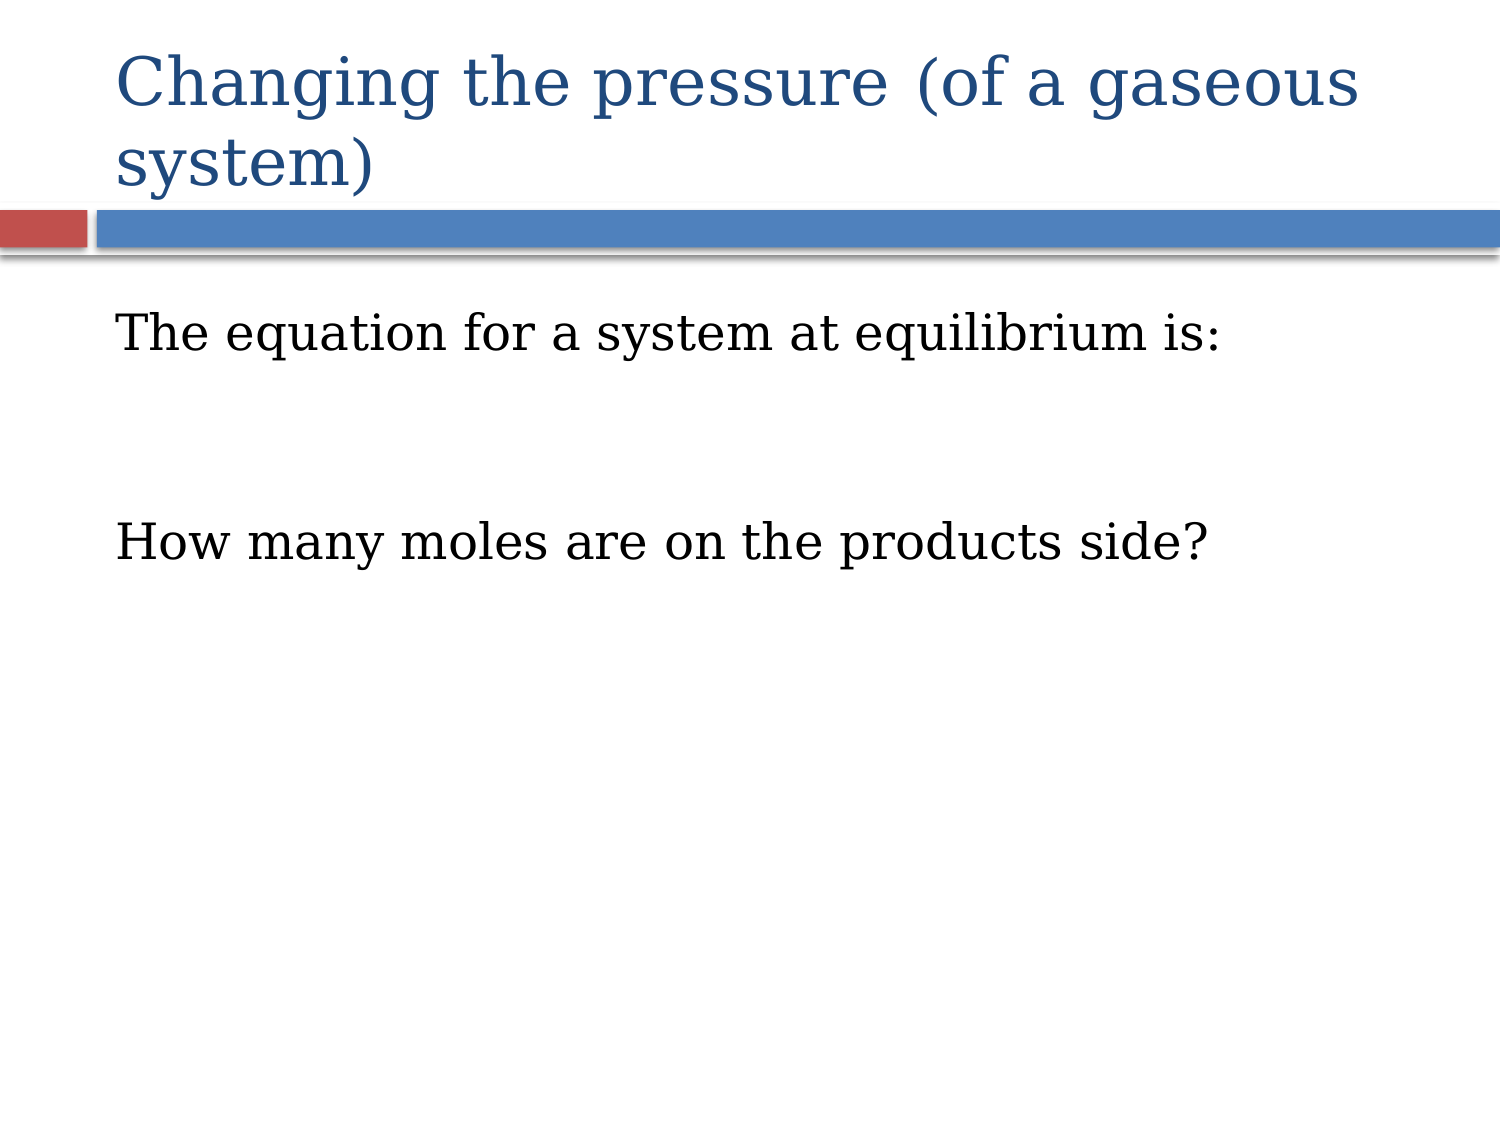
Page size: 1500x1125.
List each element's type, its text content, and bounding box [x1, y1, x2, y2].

title Changing the pressure (of a gaseous system) [100, 37, 1438, 200]
